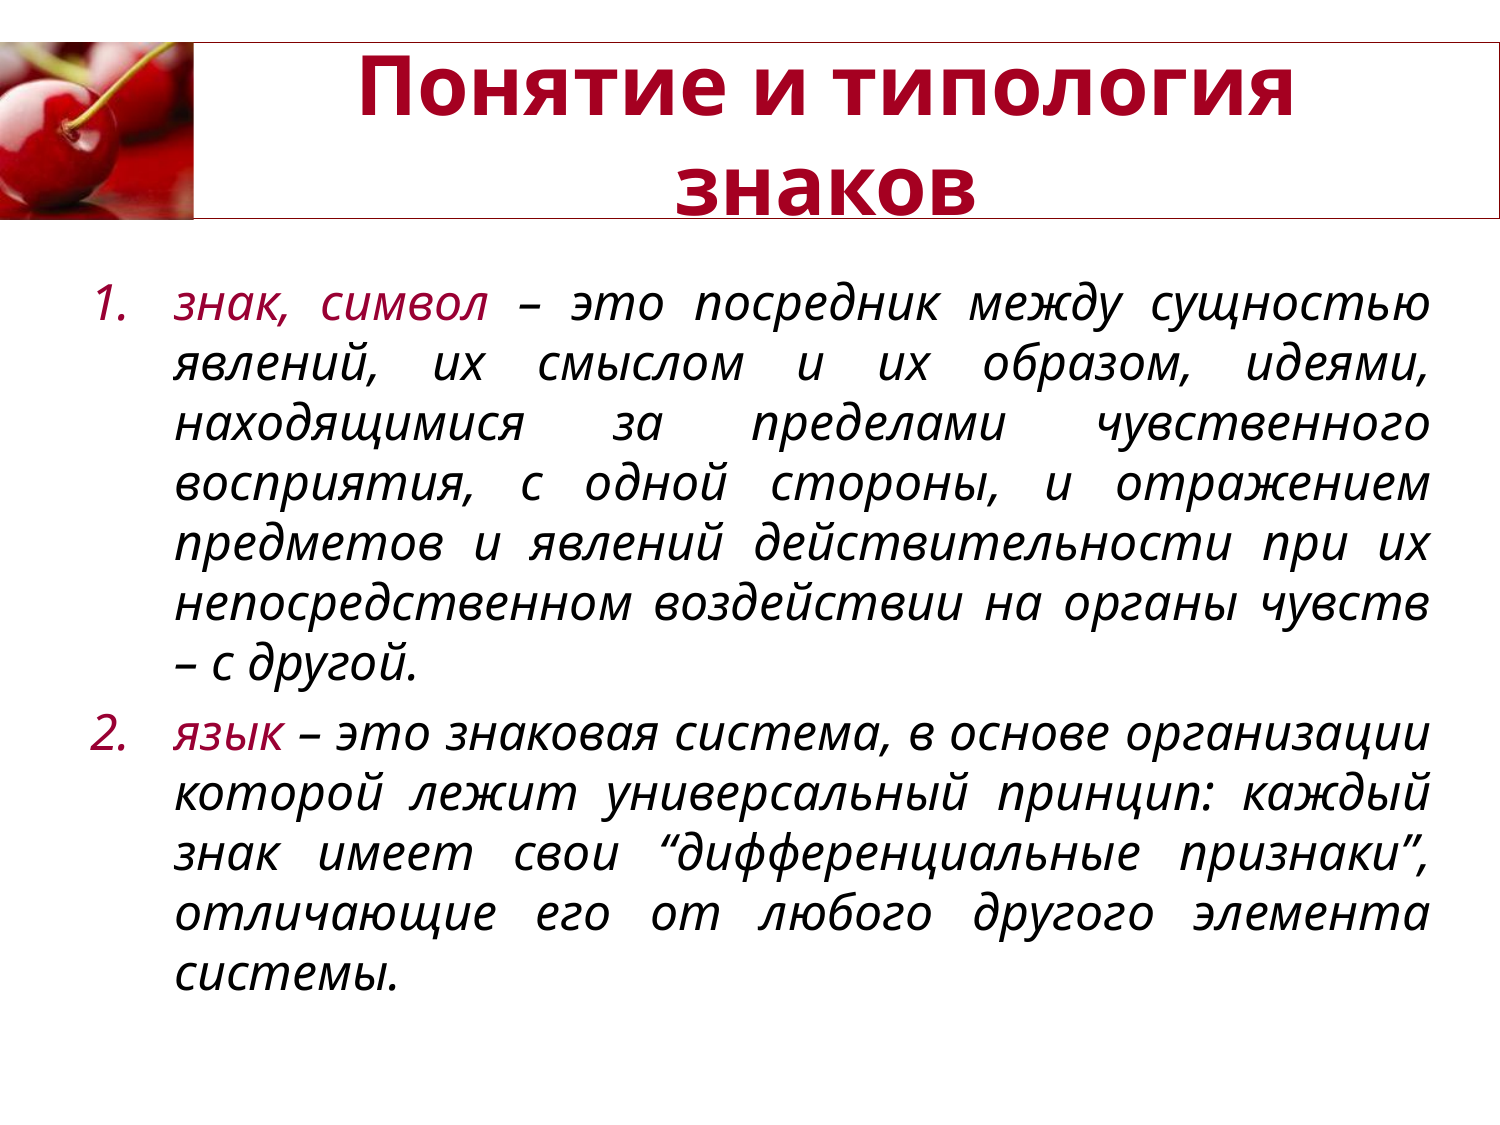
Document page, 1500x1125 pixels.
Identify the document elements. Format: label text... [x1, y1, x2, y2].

list знак, символ – это посредник между сущностью явлений, их смыслом и их образом, идеями, находящимися за пределами чувственного восприятия, с одной стороны, и отражением предметов и явлений действительности при их непосредственном воздействии на органы чувств – с другой. язык – это знаковая система, в основе организации которой лежит универсальный принцип: каждый знак имеет свои “дифференциальные признаки”, отличающие его от любого другого элемента системы. [75, 262, 1447, 1005]
picture [0, 42, 194, 220]
title Понятие и типология знаков [206, 45, 1447, 220]
